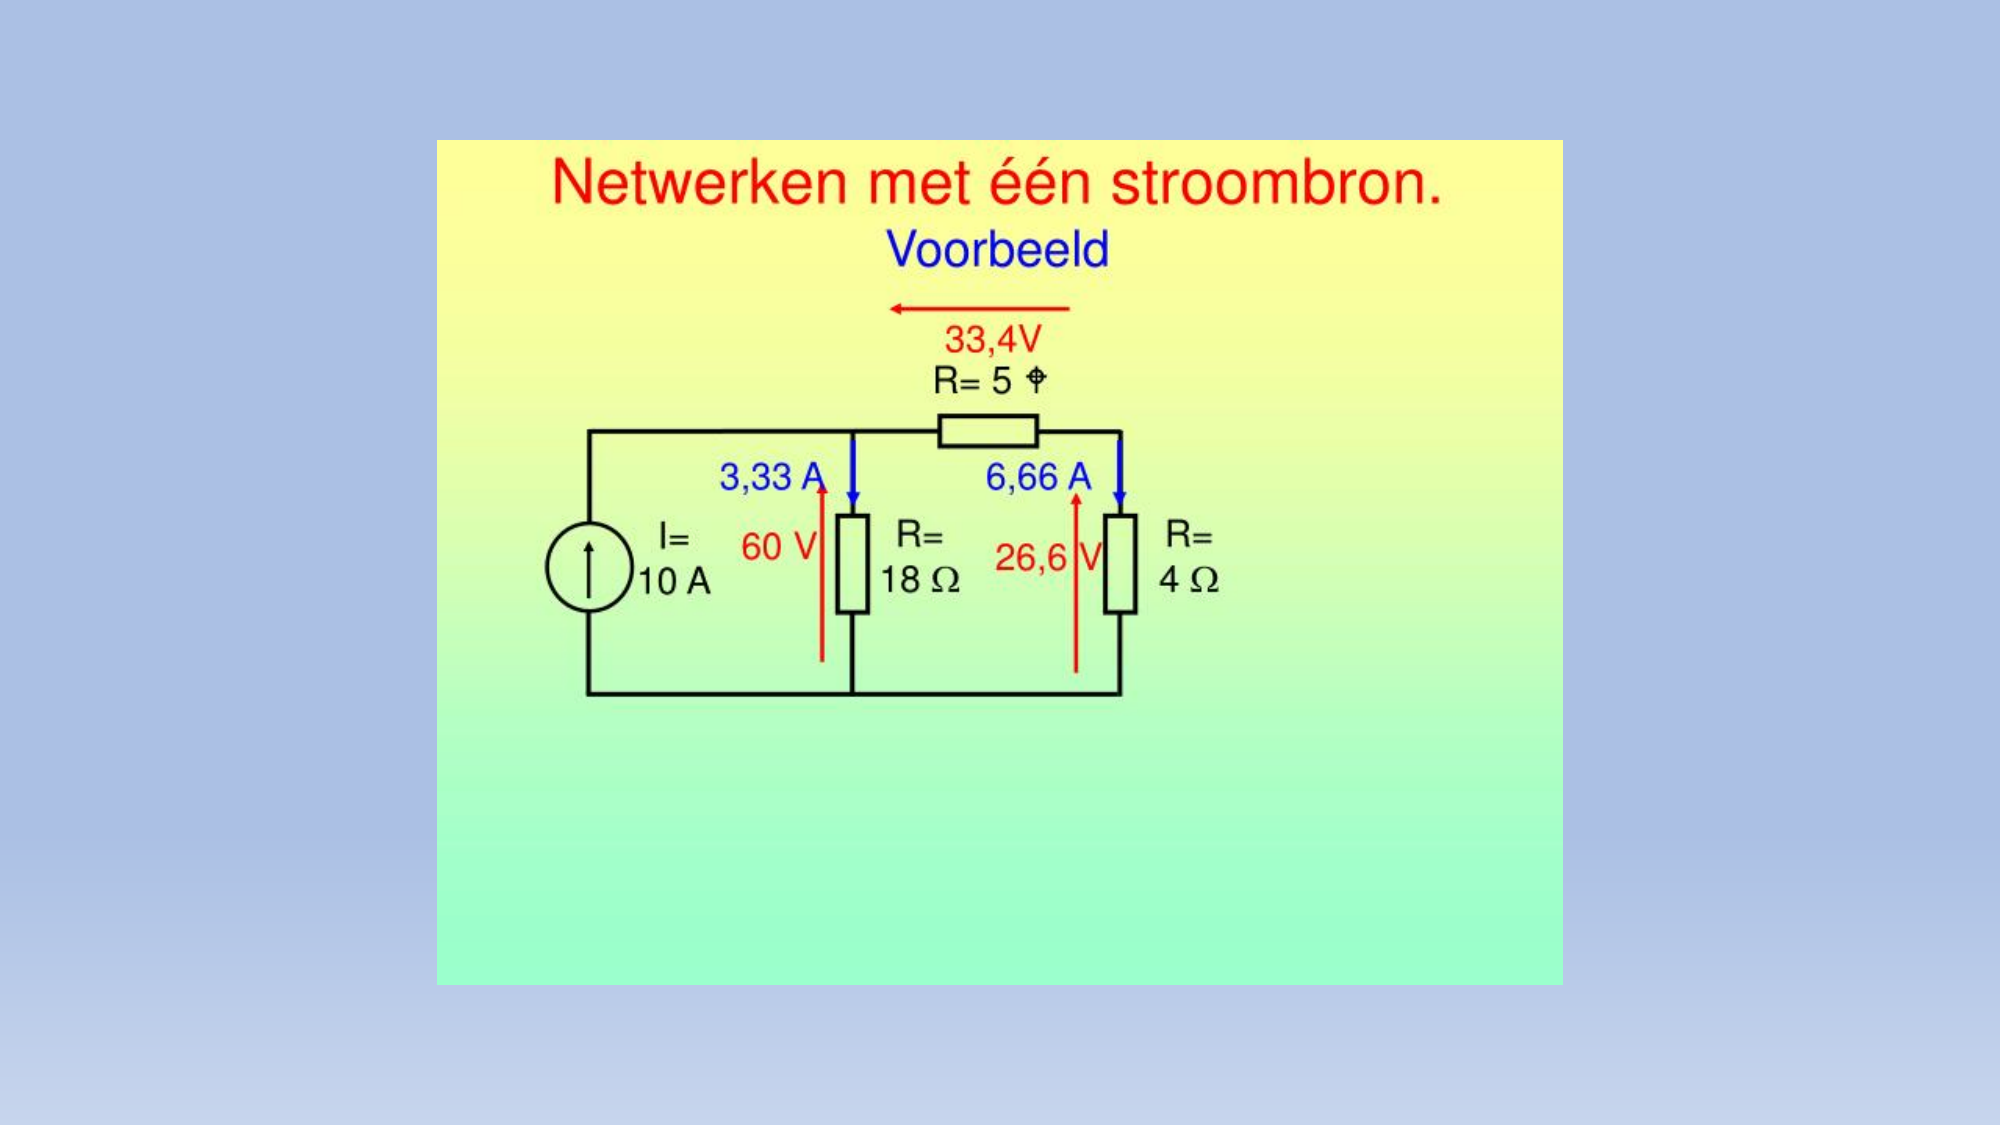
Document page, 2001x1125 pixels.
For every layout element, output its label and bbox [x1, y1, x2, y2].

picture [437, 140, 1563, 985]
